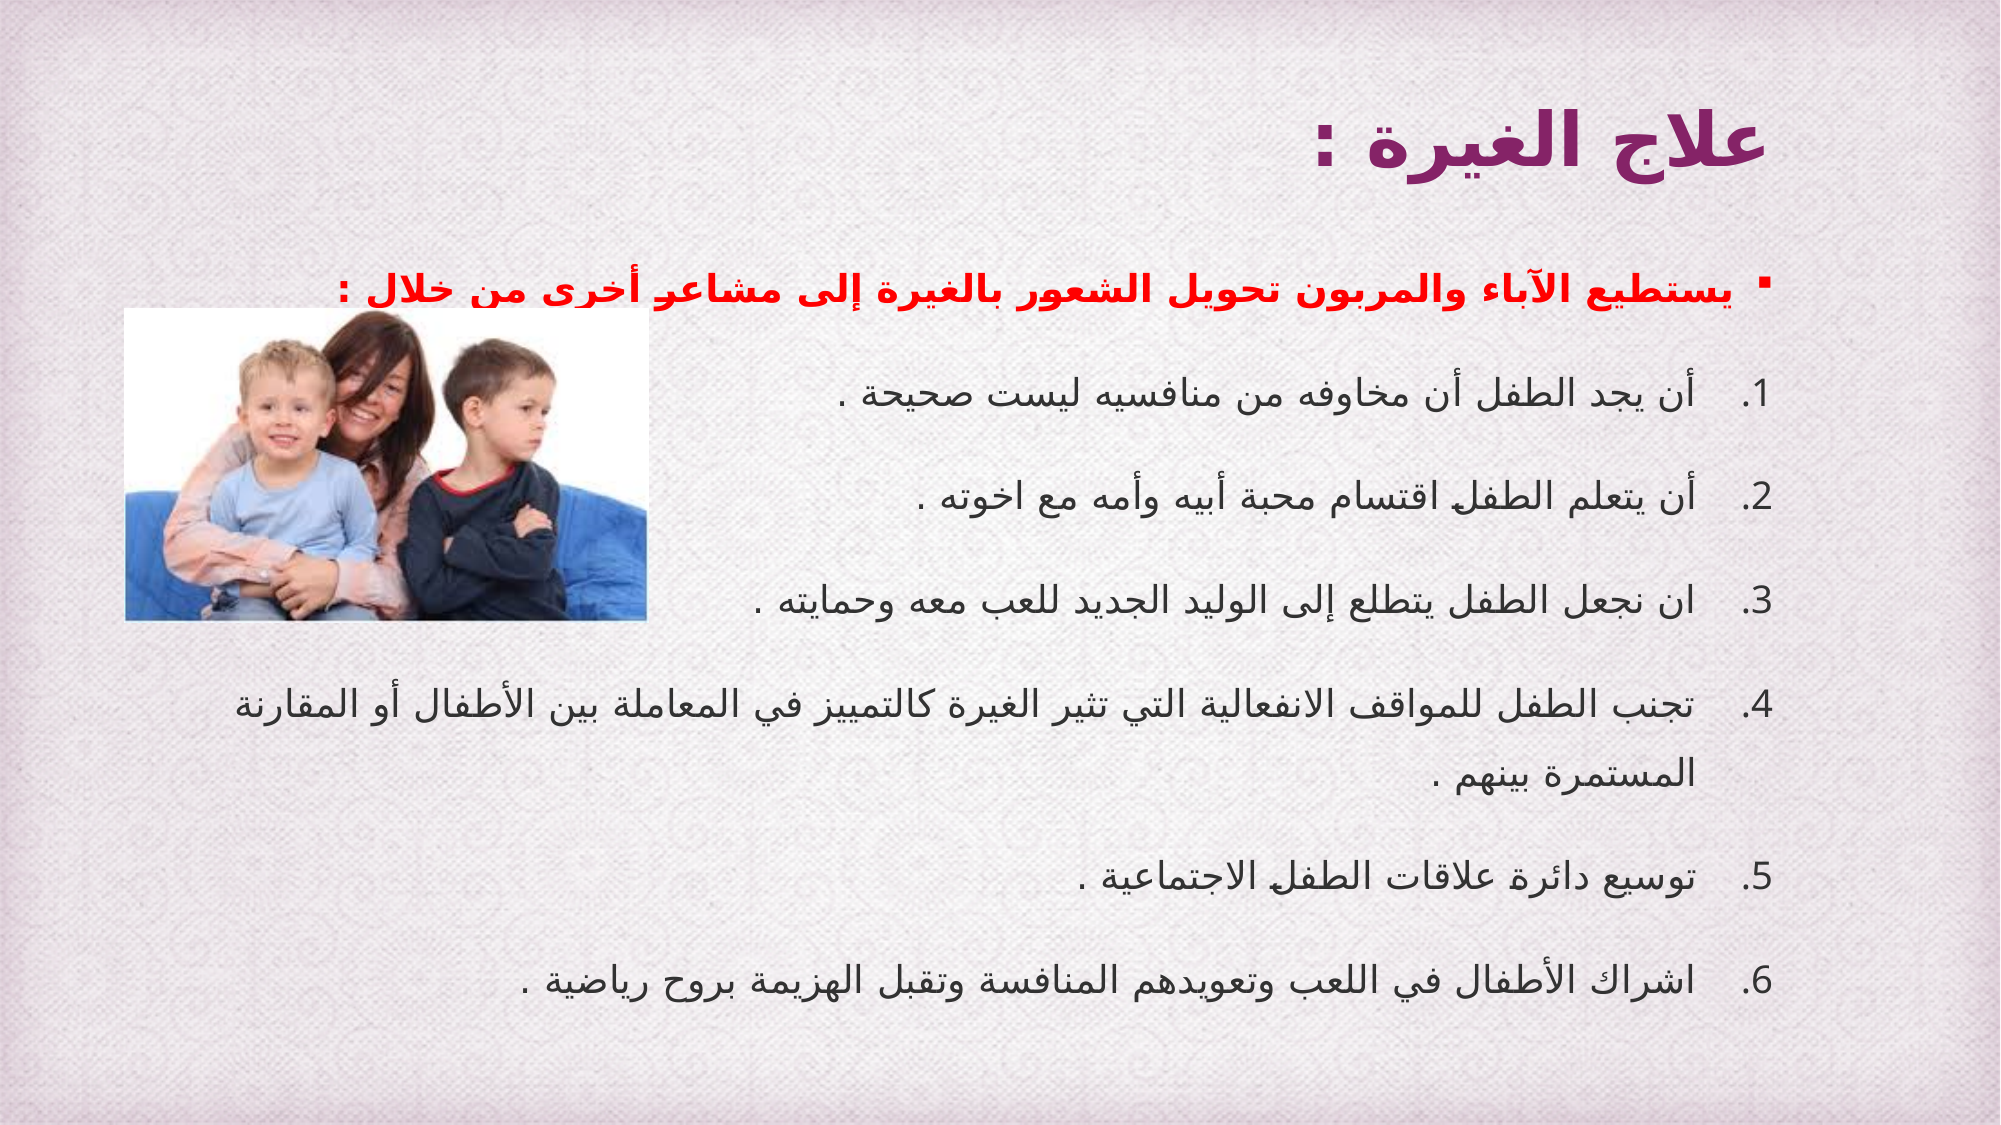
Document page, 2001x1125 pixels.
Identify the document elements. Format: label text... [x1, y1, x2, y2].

title علاج الغيرة : [212, 59, 1788, 191]
picture [0, 0, 2001, 1125]
list يستطيع الآباء والمربون تحويل الشعور بالغيرة إلى مشاعر أخرى من خلال : أن يجد الطفل أن مخاوفه من منافسيه ليست صحيحة . أن يتعلم الطفل اقتسام محبة أبيه وأمه مع اخوته . ان نجعل الطفل يتطلع إلى الوليد الجديد للعب معه وحمايته . تجنب الطفل للمواقف الانفعالية التي تثير الغيرة كالتمييز في المعاملة بين الأطفال أو المقارنة المستمرة بينهم . توسيع دائرة علاقات الطفل الاجتماعية . اشراك الأطفال في اللعب وتعويدهم المنافسة وتقبل الهزيمة بروح رياضية . [212, 233, 1788, 1013]
